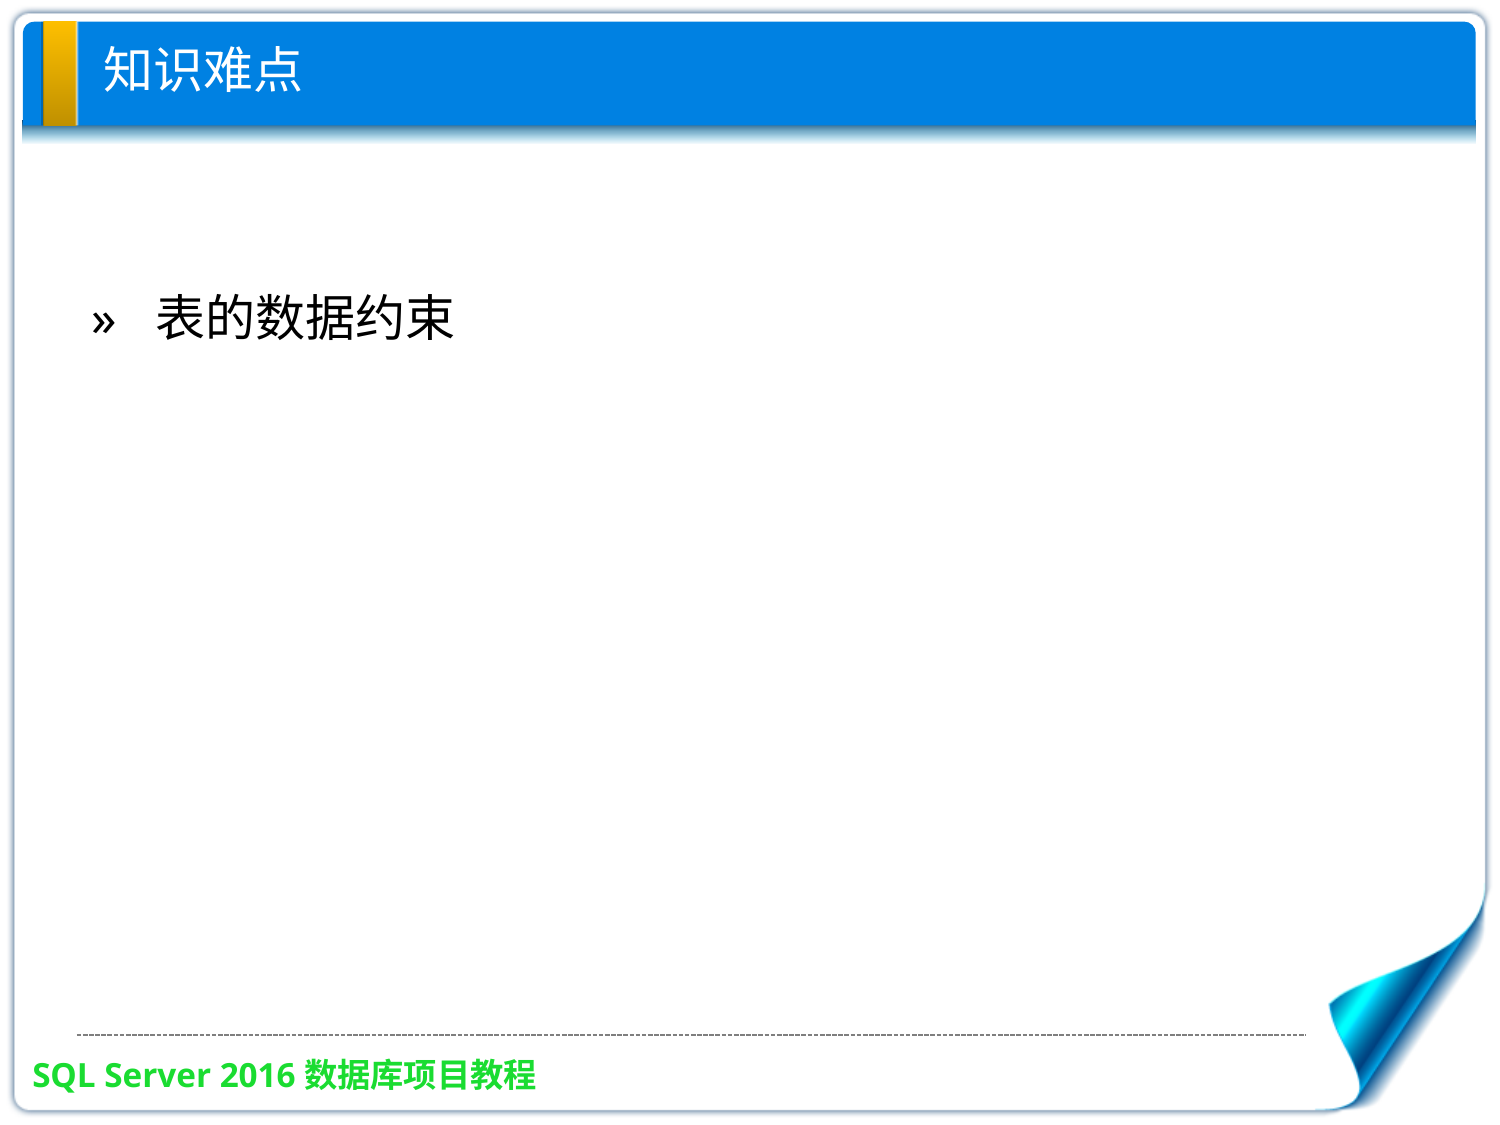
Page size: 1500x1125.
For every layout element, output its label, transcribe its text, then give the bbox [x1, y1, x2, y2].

title 知识难点 [88, 30, 1301, 124]
picture [0, 0, 1500, 1125]
list » 表的数据约束 [76, 278, 1376, 965]
